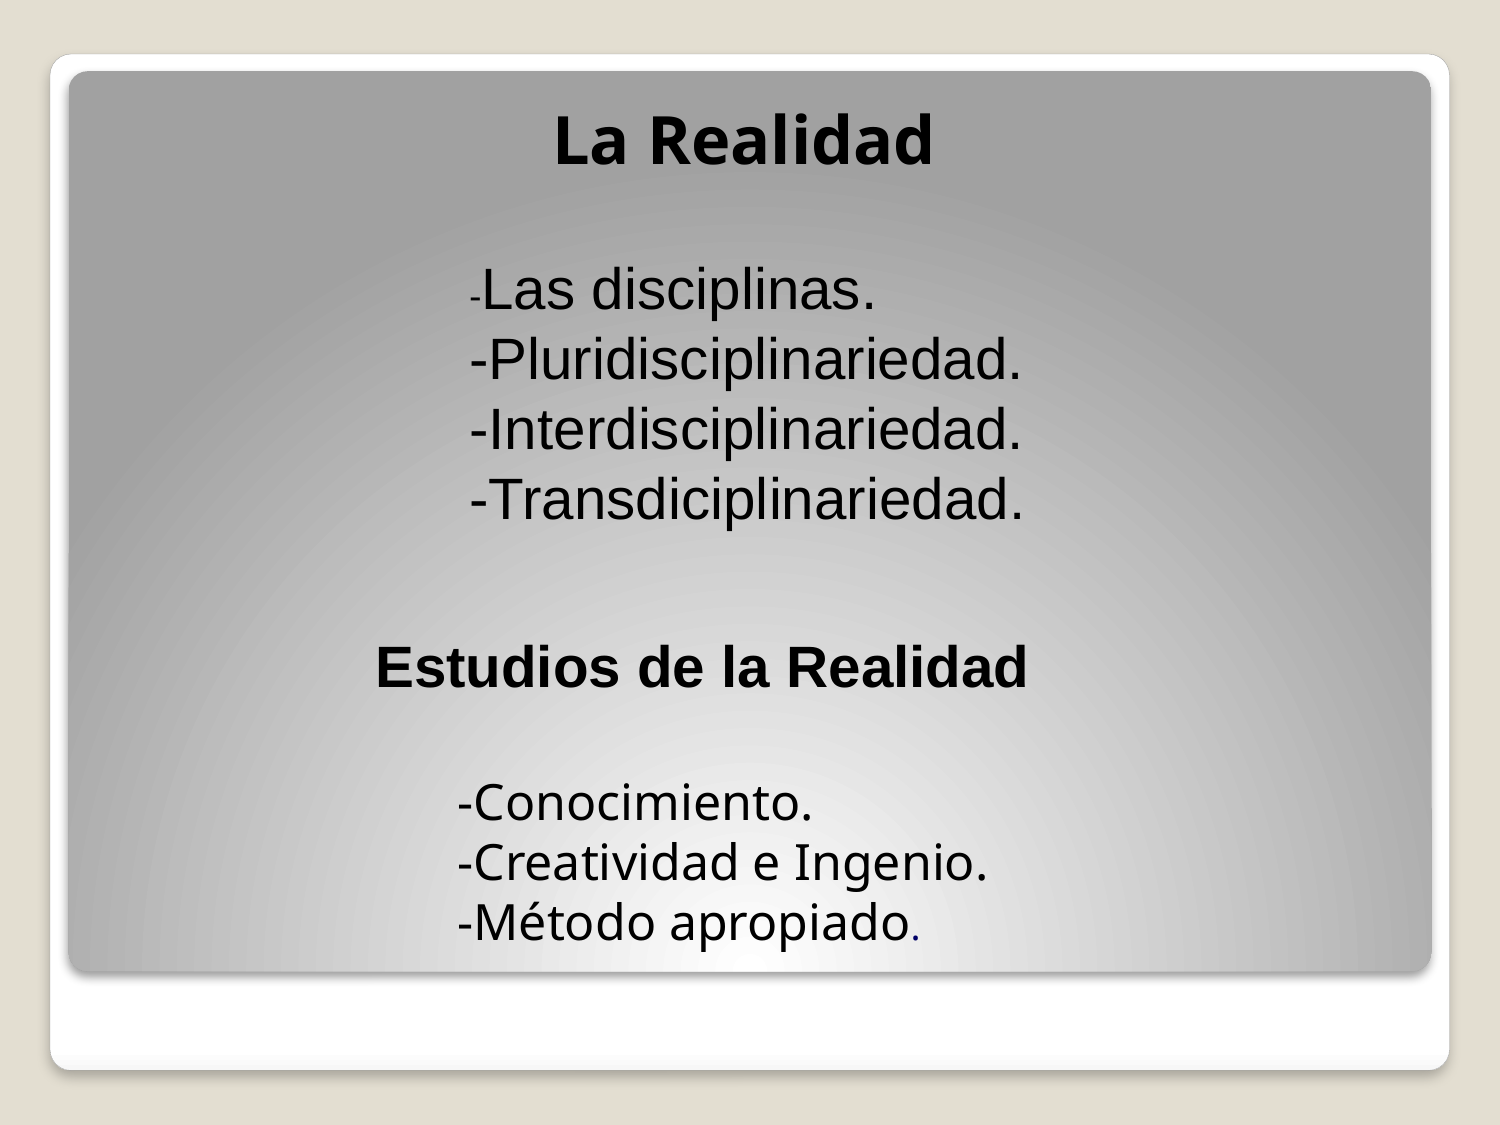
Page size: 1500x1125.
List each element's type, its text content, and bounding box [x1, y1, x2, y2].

text_box -Conocimiento. -Creatividad e Ingenio. -Método apropiado. [442, 763, 1500, 1022]
text_box -Las disciplinas. -Pluridisciplinariedad. -Interdisciplinariedad. -Transdiciplinariedad. [454, 243, 1500, 647]
text_box La Realidad [123, 90, 1365, 185]
text_box Estudios de la Realidad [135, 621, 1270, 707]
